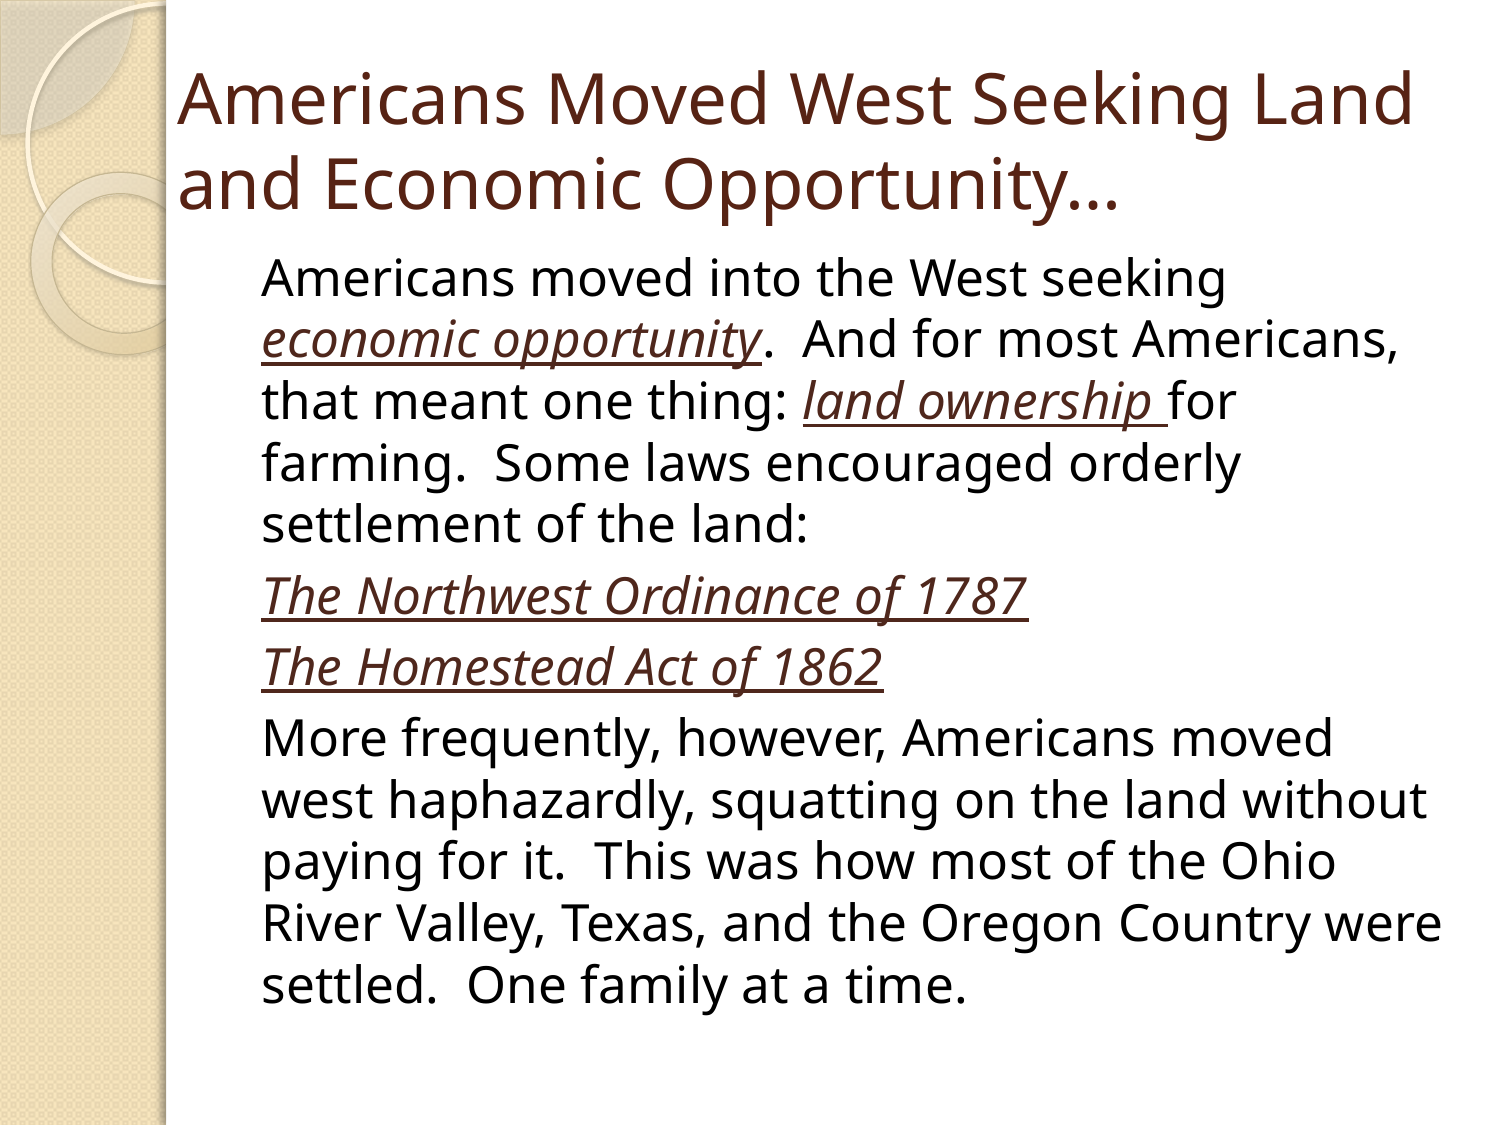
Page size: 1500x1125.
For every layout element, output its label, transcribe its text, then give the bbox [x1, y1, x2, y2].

title Americans Moved West Seeking Land and Economic Opportunity… [162, 45, 1500, 233]
list Americans moved into the West seeking economic opportunity. And for most Americans, that meant one thing: land ownership for farming. Some laws encouraged orderly settlement of the land: The Northwest Ordinance of 1787 The Homestead Act of 1862 More frequently, however, Americans moved west haphazardly, squatting on the land without paying for it. This was how most of the Ohio River Valley, Texas, and the Oregon Country were settled. One family at a time. [235, 237, 1466, 1025]
